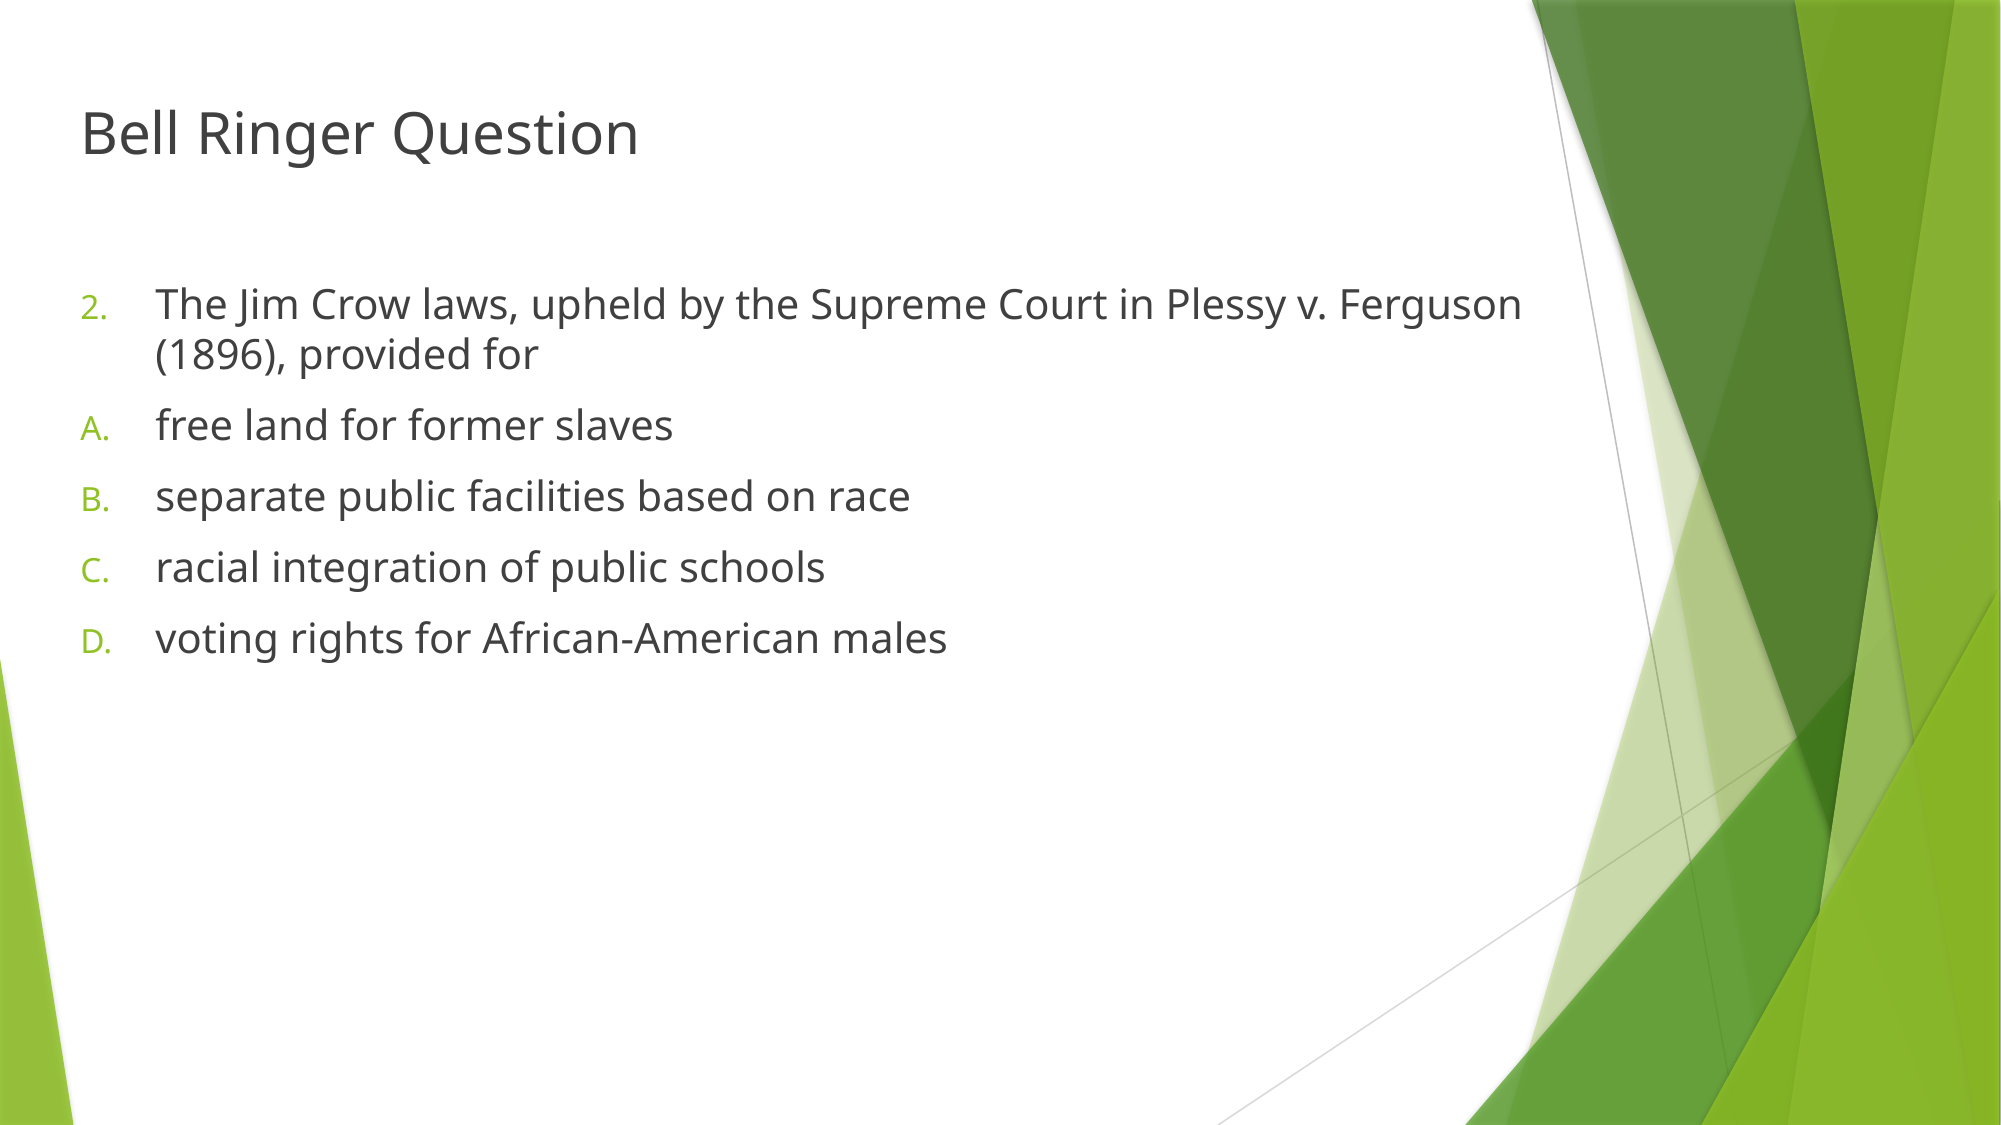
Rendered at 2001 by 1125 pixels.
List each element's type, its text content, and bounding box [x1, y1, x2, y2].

list Bell Ringer Question The Jim Crow laws, upheld by the Supreme Court in Plessy v. Ferguson (1896), provided for free land for former slaves separate public facilities based on race racial integration of public schools voting rights for African-American males [65, 88, 1648, 1027]
